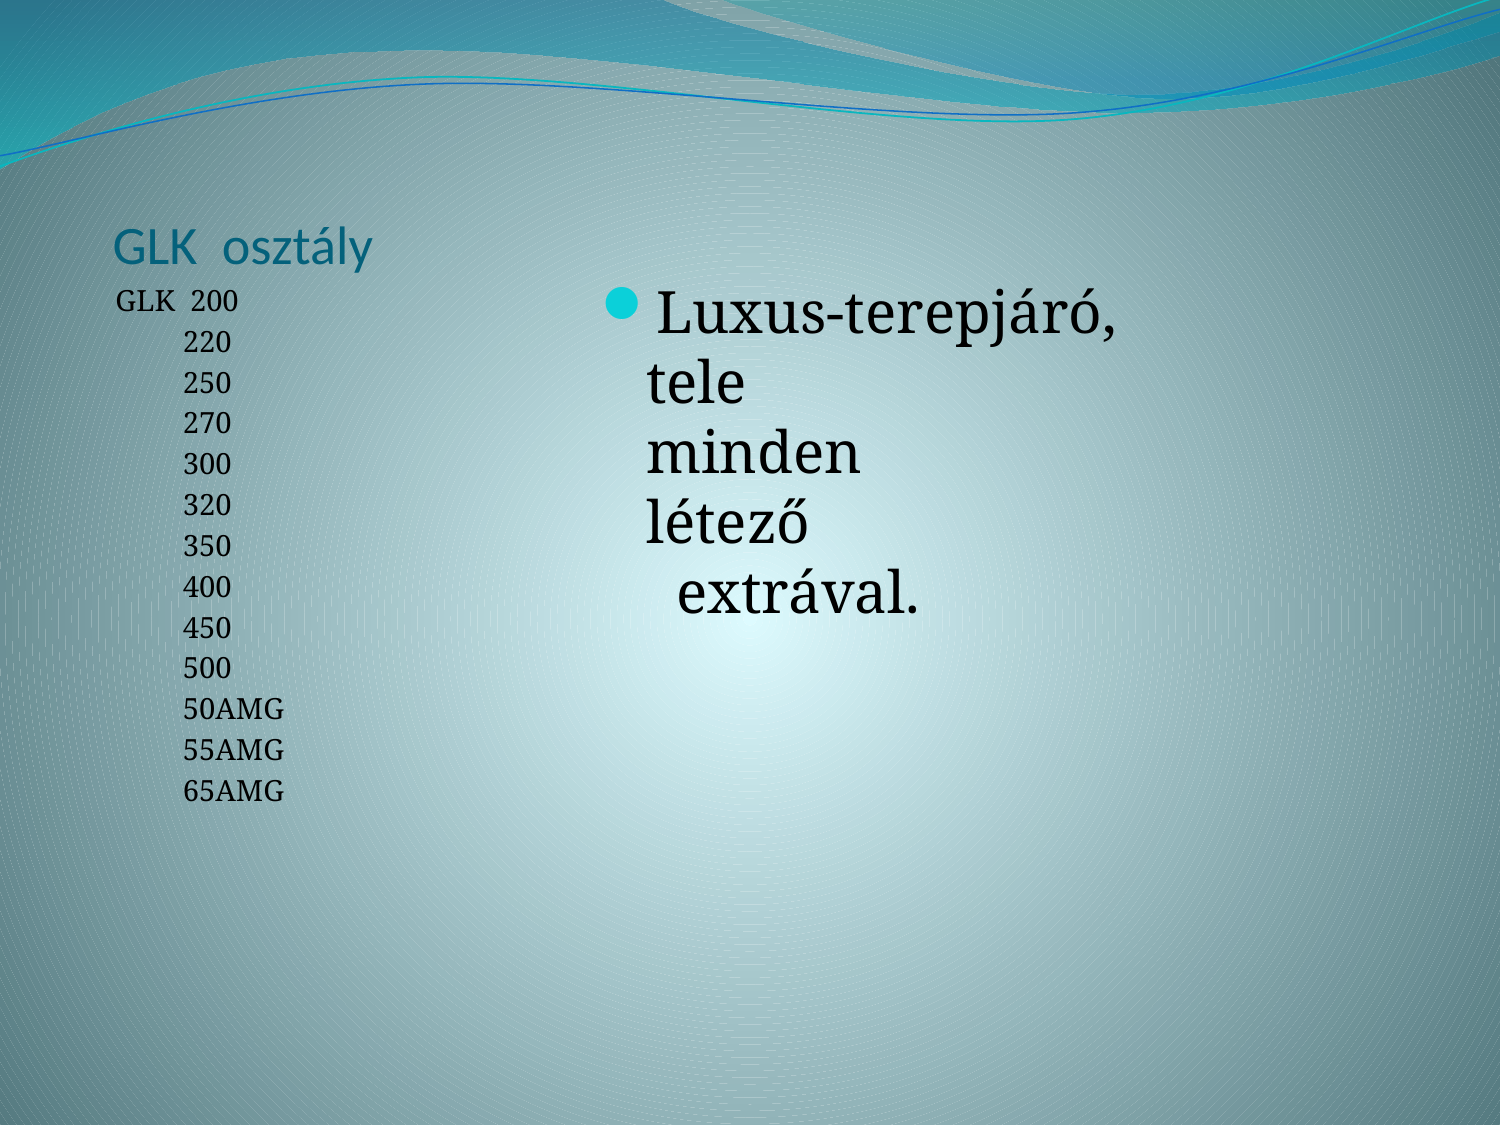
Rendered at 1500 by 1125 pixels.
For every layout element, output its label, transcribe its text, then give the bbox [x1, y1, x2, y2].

list GLK 200 220 250 270 300 320 350 400 450 500 50AMG 55AMG 65AMG [112, 275, 563, 1025]
title GLK osztály [112, 84, 563, 275]
list Luxus-terepjáró, tele minden létező extrával. [586, 275, 1425, 1025]
